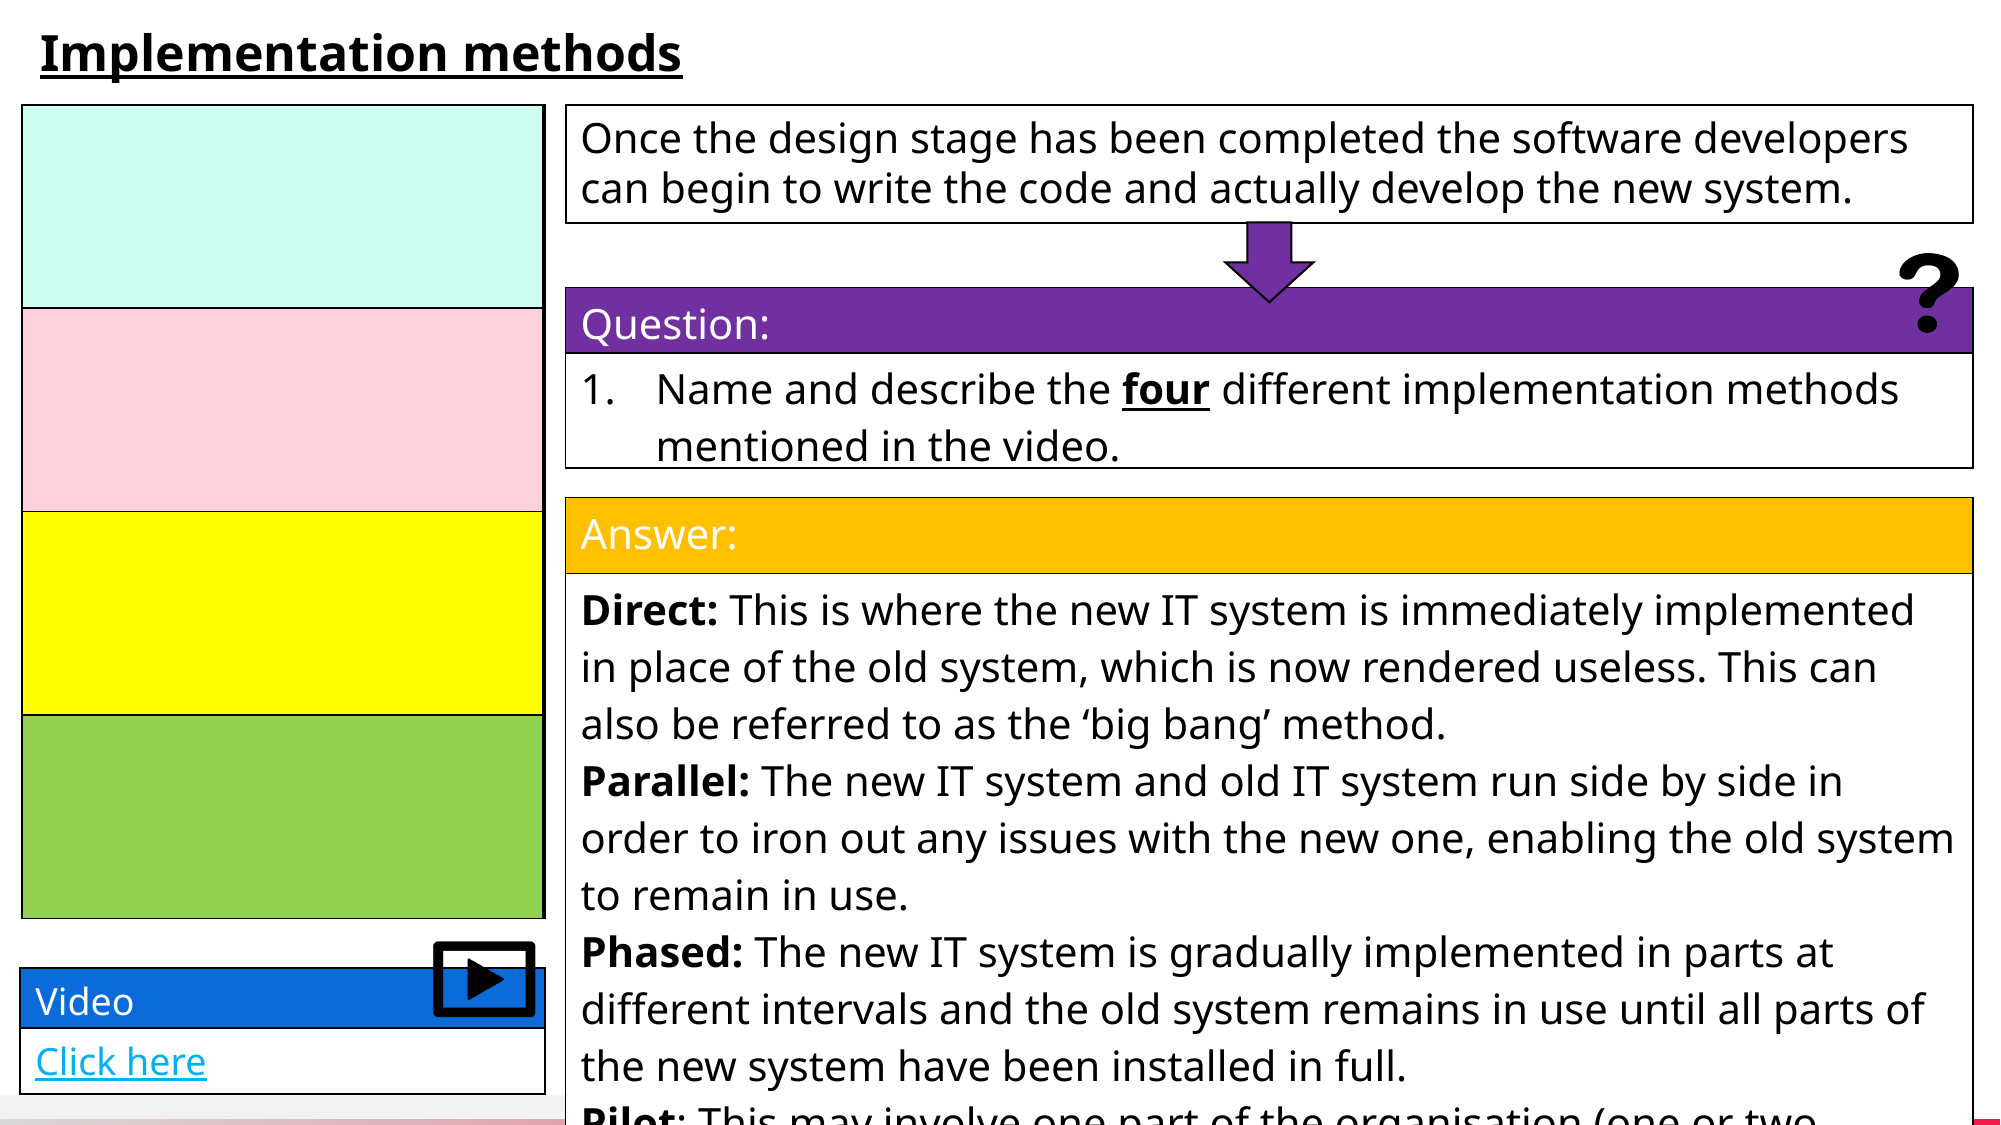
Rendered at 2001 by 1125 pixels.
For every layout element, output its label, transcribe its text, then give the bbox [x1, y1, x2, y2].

text_box [1222, 221, 1317, 304]
table_cell [23, 716, 542, 918]
table_cell [23, 309, 542, 511]
table_cell Name and describe the four different implementation methods mentioned in the video. [566, 354, 1972, 467]
text_box Once the design stage has been completed the software developers can begin to write the code and actually develop the new system. [565, 104, 1974, 224]
picture [1884, 253, 1974, 333]
table_header Answer: [566, 498, 1972, 573]
table_cell Direct: This is where the new IT system is immediately implemented in place of the old system, which is now rendered useless. This can also be referred to as the ‘big bang’ method. Parallel: The new IT system and old IT system run side by side in order to iron out any issues with the new one, enabling the old system to remain in use. Phased: The new IT system is gradually implemented in parts at different intervals and the old system remains in use until all parts of the new system have been installed in full. Pilot: This may involve one part of the organisation (one or two departments) to trial the new system whereas the rest of the organisation continue using the old one. [566, 574, 1972, 1125]
picture [423, 918, 545, 1040]
table_cell Click here [21, 1029, 544, 1093]
table_header Question: [566, 288, 1972, 352]
table_header Video [21, 969, 423, 1027]
table_cell [23, 512, 542, 714]
text_box Implementation methods [25, 13, 1095, 89]
table_header [23, 106, 542, 307]
